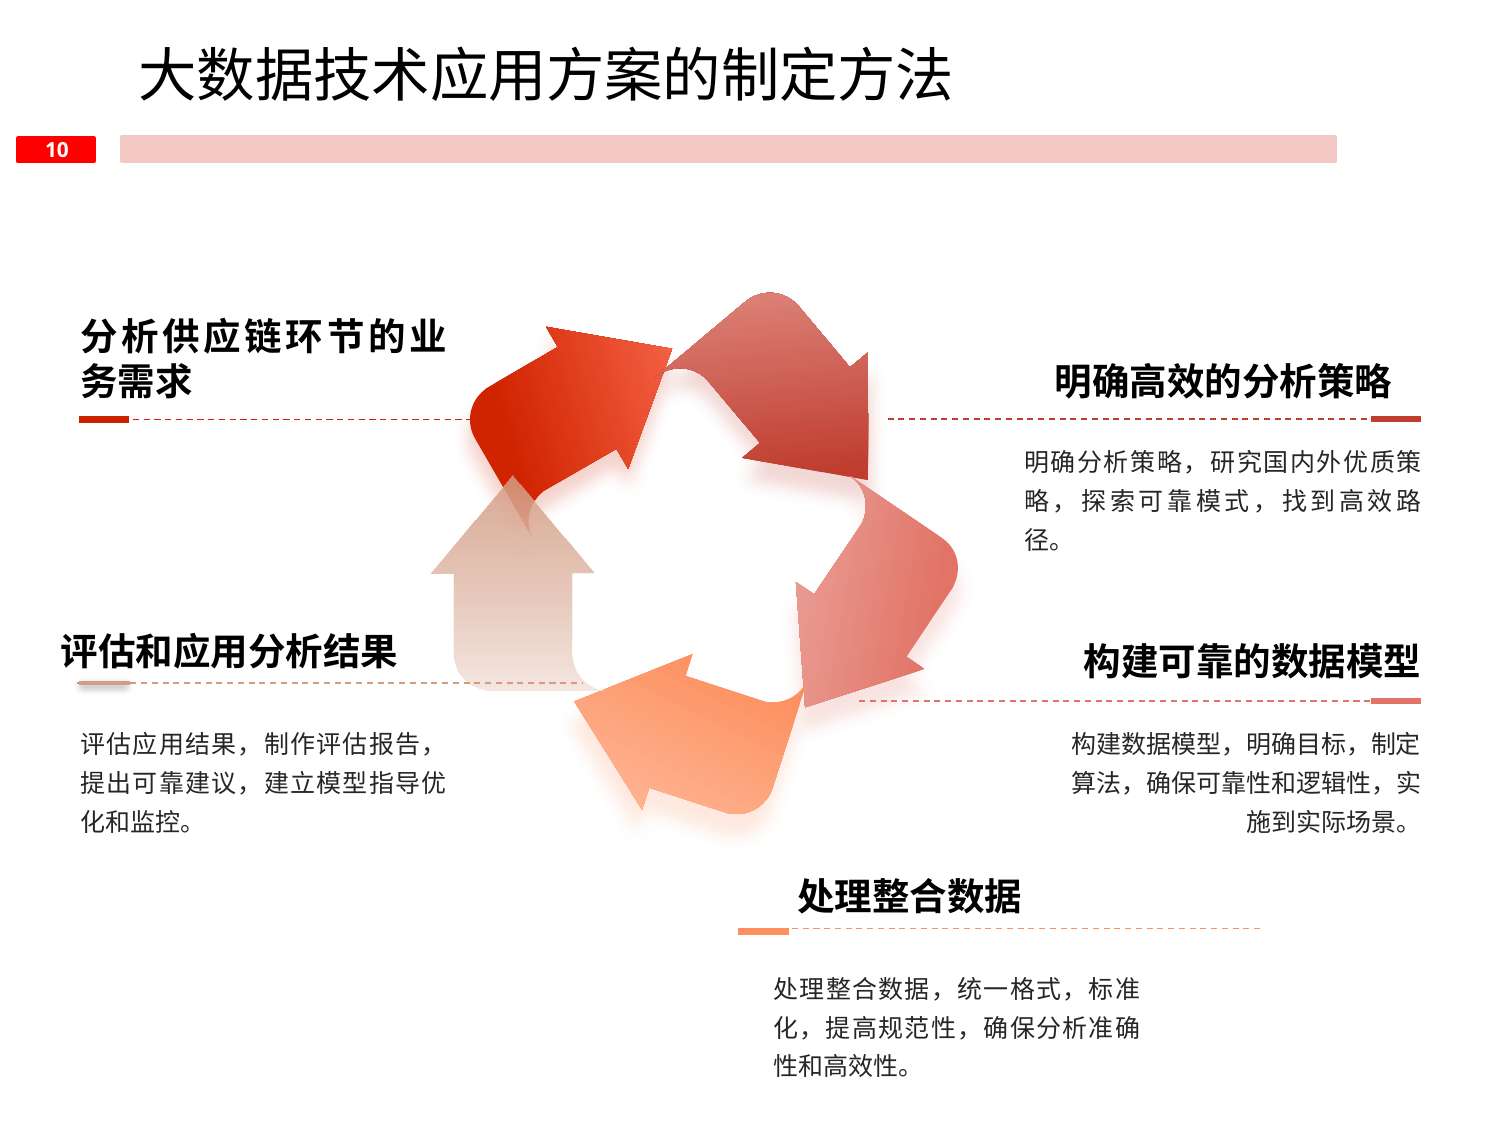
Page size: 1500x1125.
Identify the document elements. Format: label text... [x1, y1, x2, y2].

text_box [430, 475, 610, 691]
text_box 明确高效的分析策略 [1054, 281, 1422, 403]
text_box [795, 476, 958, 708]
text_box 处理整合数据，统一格式，标准化，提高规范性，确保分析准确性和高效性。 [773, 964, 1141, 1089]
text_box [17, 129, 97, 189]
text_box 构建可靠的数据模型 [1054, 562, 1422, 684]
text_box [655, 292, 869, 481]
text_box [574, 653, 809, 815]
text_box [470, 326, 673, 501]
text_box 大数据技术应用方案的制定方法 [123, 30, 1138, 183]
text_box 评估和应用分析结果 [45, 620, 462, 681]
text_box 处理整合数据 [797, 796, 1164, 919]
text_box 分析供应链环节的业务需求 [80, 281, 448, 403]
text_box 构建数据模型，明确目标，制定算法，确保可靠性和逻辑性，实施到实际场景。 [1054, 719, 1422, 844]
text_box 评估应用结果，制作评估报告，提出可靠建议，建立模型指导优化和监控。 [80, 719, 447, 844]
text_box 明确分析策略，研究国内外优质策略，探索可靠模式，找到高效路径。 [1024, 437, 1422, 562]
